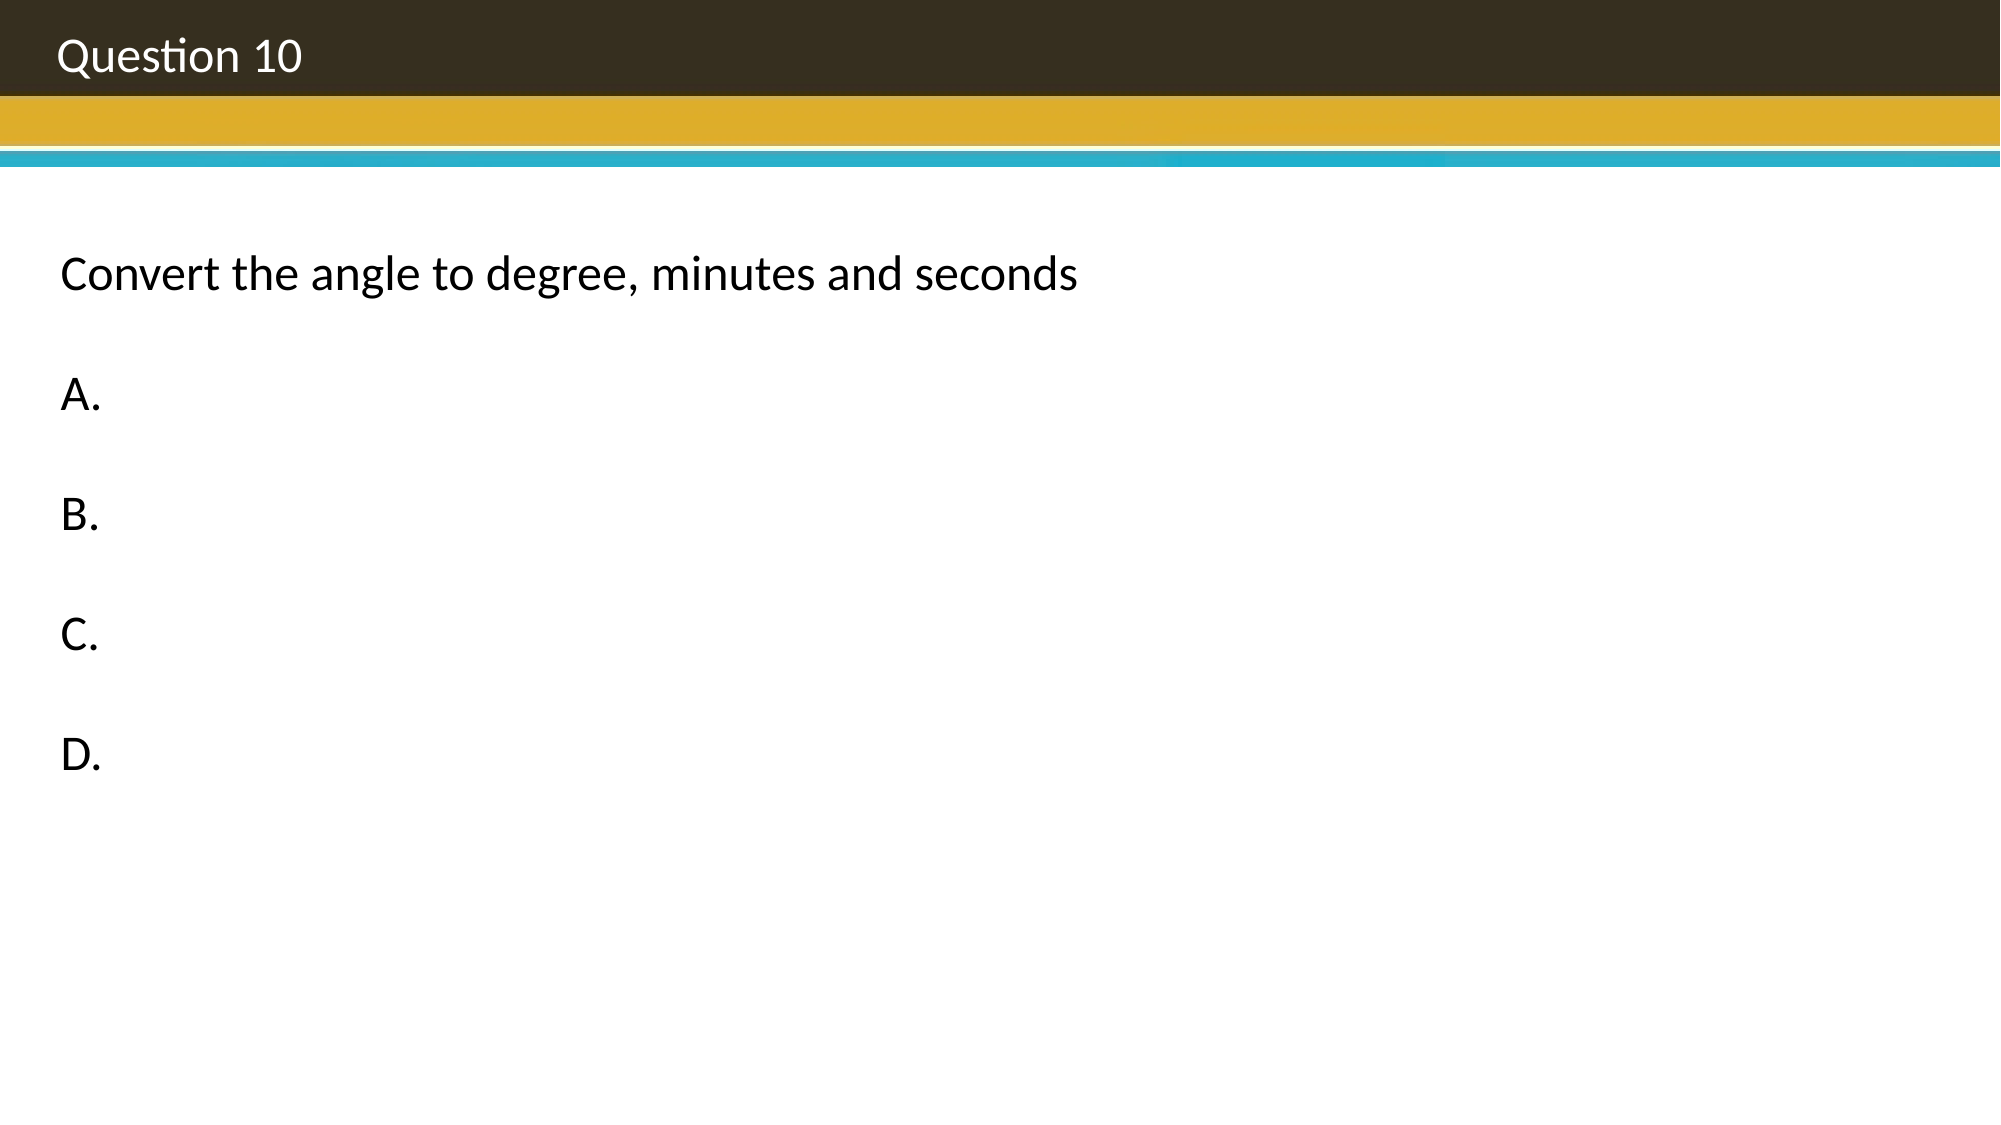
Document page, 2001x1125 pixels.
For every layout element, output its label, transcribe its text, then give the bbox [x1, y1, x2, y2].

picture [0, 0, 2000, 167]
text_box Question 10 [41, 14, 318, 90]
